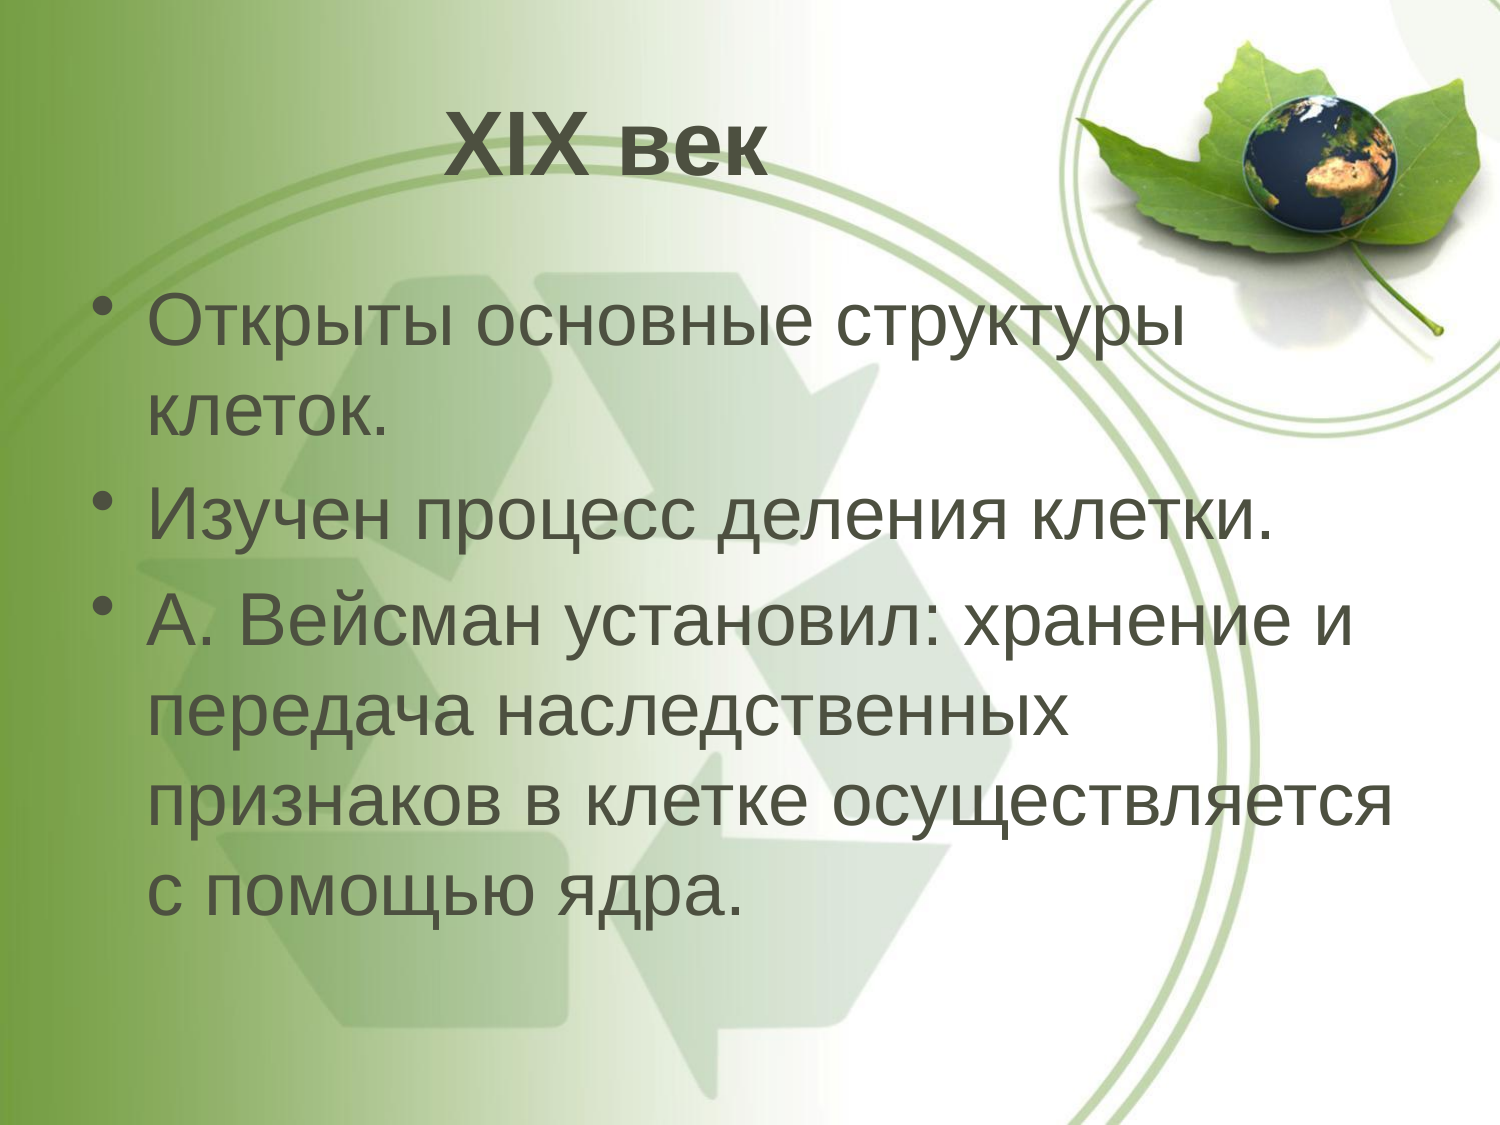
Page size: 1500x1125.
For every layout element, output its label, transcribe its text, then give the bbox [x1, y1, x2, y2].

title XIX век [75, 45, 1138, 233]
picture [0, 0, 1500, 1125]
list Открыты основные структуры клеток. Изучен процесс деления клетки. А. Вейсман установил: хранение и передача наследственных признаков в клетке осуществляется с помощью ядра. [75, 262, 1425, 1005]
